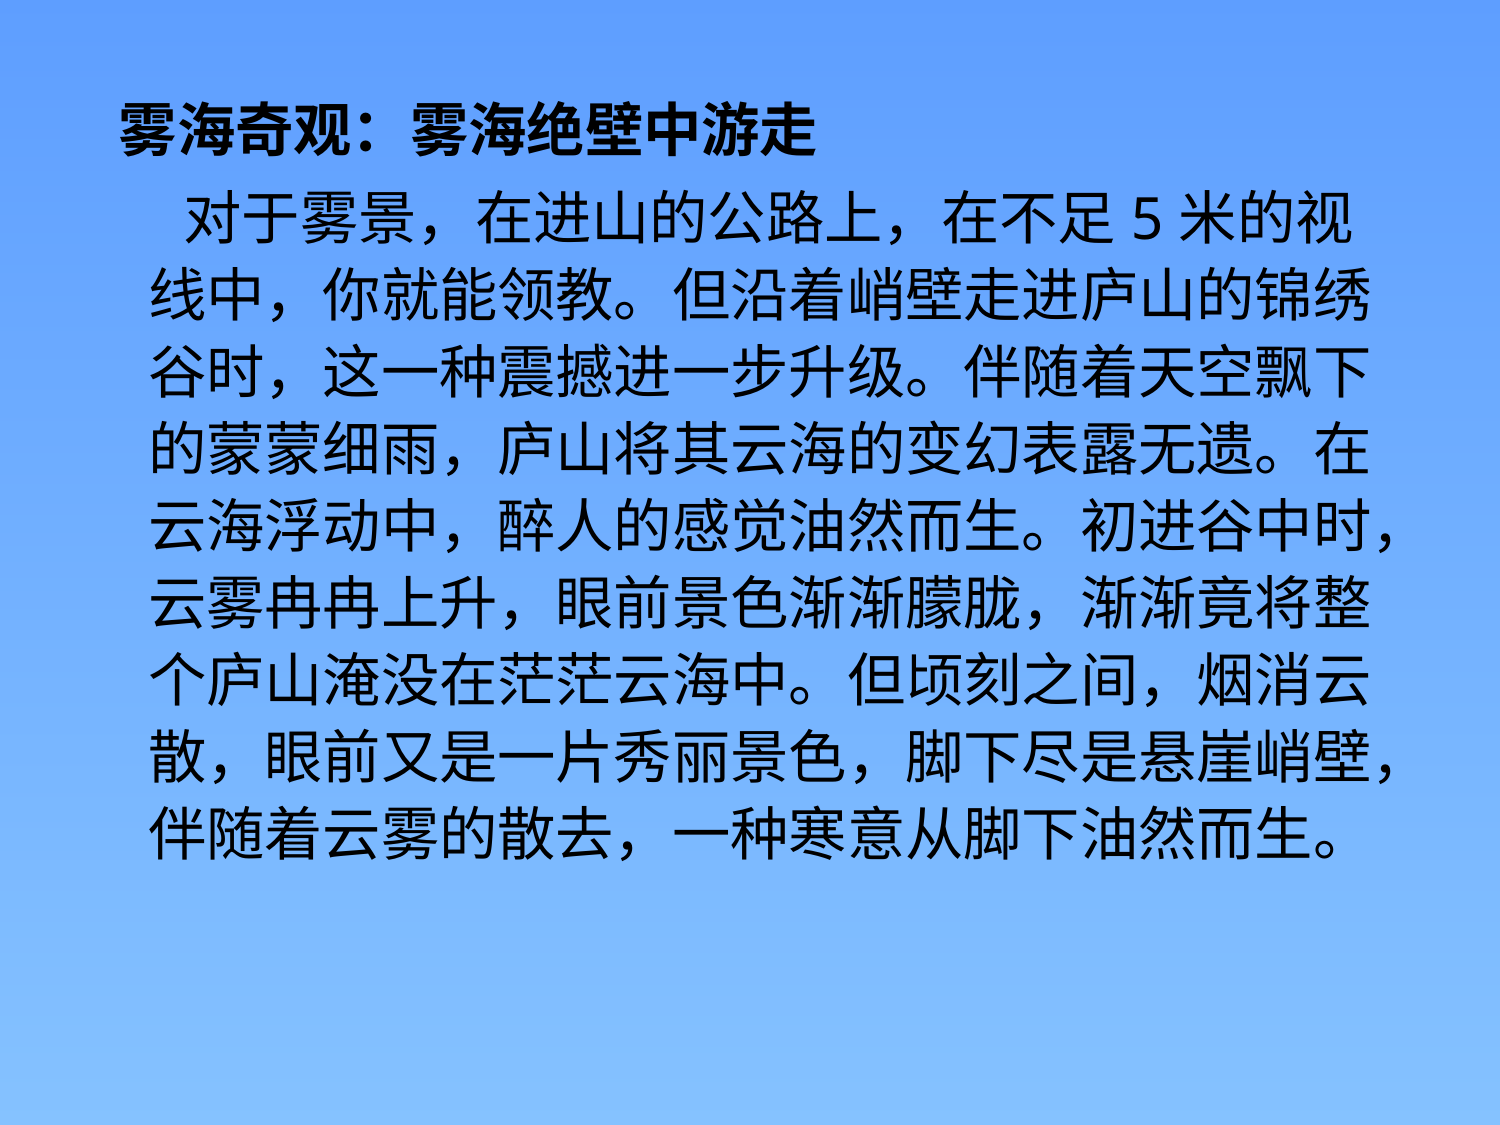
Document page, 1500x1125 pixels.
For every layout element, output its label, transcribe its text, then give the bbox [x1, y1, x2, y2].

list 雾海奇观：雾海绝壁中游走 对于雾景，在进山的公路上，在不足5米的视线中，你就能领教。但沿着峭壁走进庐山的锦绣谷时，这一种震撼进一步升级。伴随着天空飘下的蒙蒙细雨，庐山将其云海的变幻表露无遗。在云海浮动中，醉人的感觉油然而生。初进谷中时，云雾冉冉上升，眼前景色渐渐朦胧，渐渐竟将整个庐山淹没在茫茫云海中。但顷刻之间，烟消云散，眼前又是一片秀丽景色，脚下尽是悬崖峭壁，伴随着云雾的散去，一种寒意从脚下油然而生。 [76, 78, 1427, 1005]
